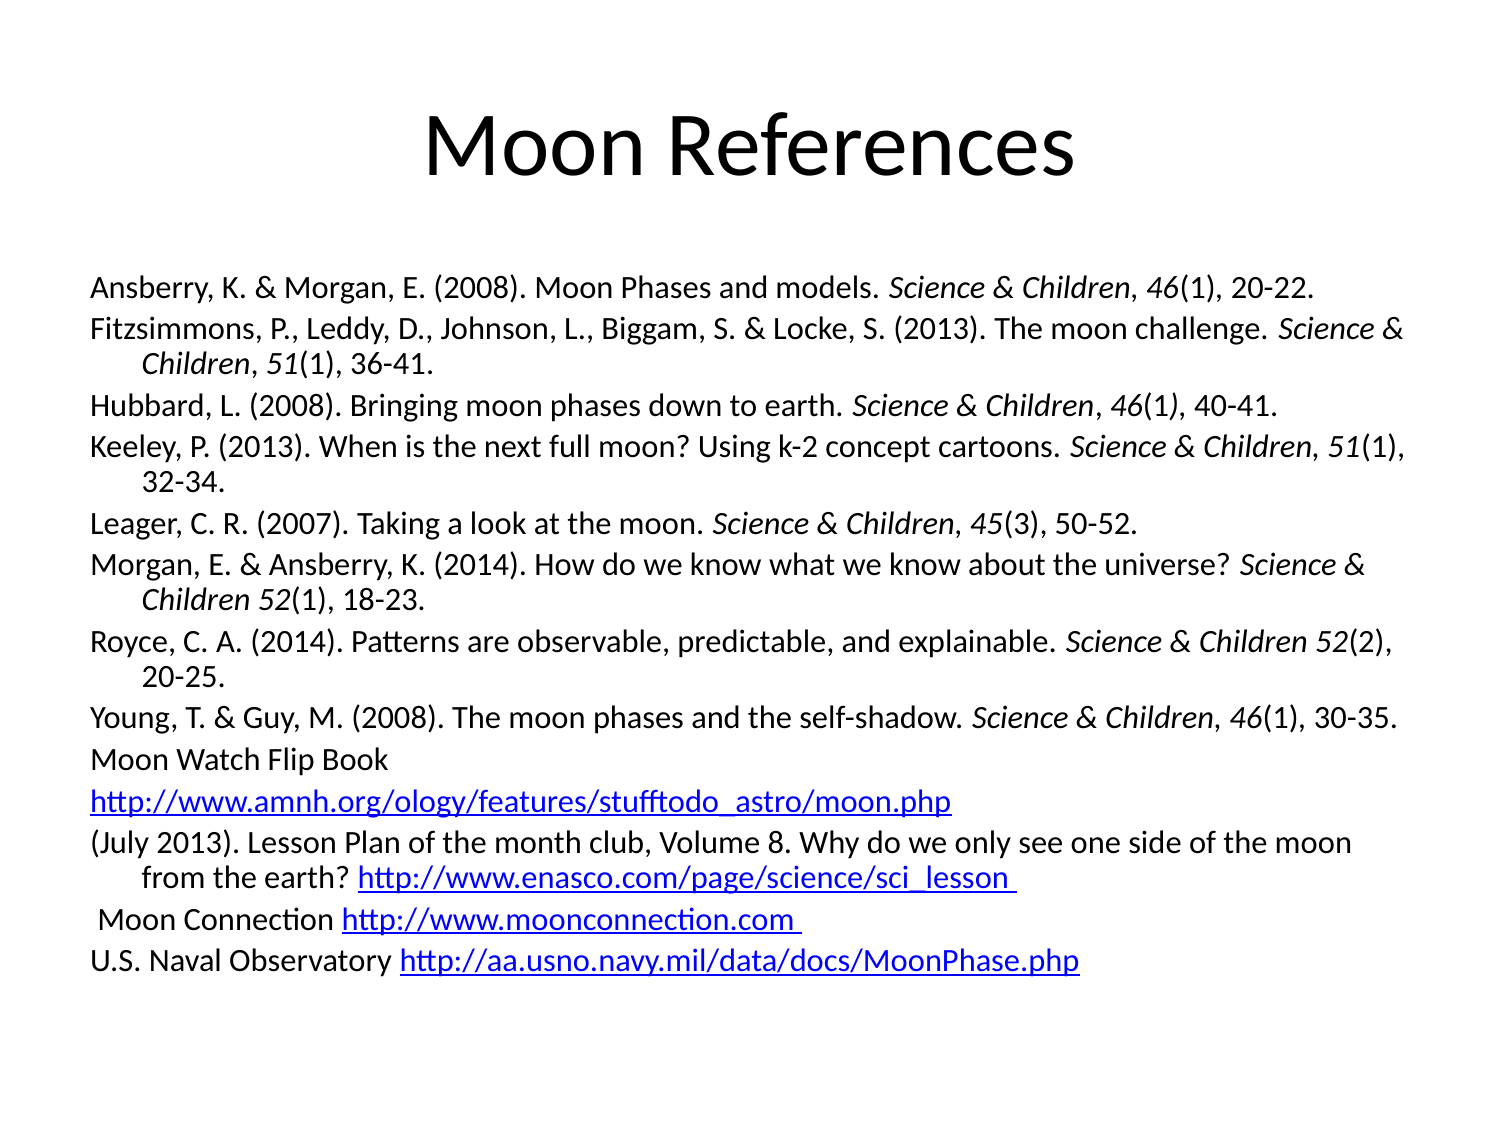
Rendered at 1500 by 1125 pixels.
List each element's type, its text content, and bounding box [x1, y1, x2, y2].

list Ansberry, K. & Morgan, E. (2008). Moon Phases and models. Science & Children, 46(1), 20-22. Fitzsimmons, P., Leddy, D., Johnson, L., Biggam, S. & Locke, S. (2013). The moon challenge. Science & Children, 51(1), 36-41. Hubbard, L. (2008). Bringing moon phases down to earth. Science & Children, 46(1), 40-41. Keeley, P. (2013). When is the next full moon? Using k-2 concept cartoons. Science & Children, 51(1), 32-34. Leager, C. R. (2007). Taking a look at the moon. Science & Children, 45(3), 50-52. Morgan, E. & Ansberry, K. (2014). How do we know what we know about the universe? Science & Children 52(1), 18-23. Royce, C. A. (2014). Patterns are observable, predictable, and explainable. Science & Children 52(2), 20-25. Young, T. & Guy, M. (2008). The moon phases and the self-shadow. Science & Children, 46(1), 30-35. Moon Watch Flip Book http://www.amnh.org/ology/features/stufftodo_astro/moon.php (July 2013). Lesson Plan of the month club, Volume 8. Why do we only see one side of the moon from the earth? http://www.enasco.com/page/science/sci_lesson Moon Connection http://www.moonconnection.com U.S. Naval Observatory http://aa.usno.navy.mil/data/docs/MoonPhase.php [75, 262, 1425, 1005]
title Moon References [75, 45, 1425, 233]
